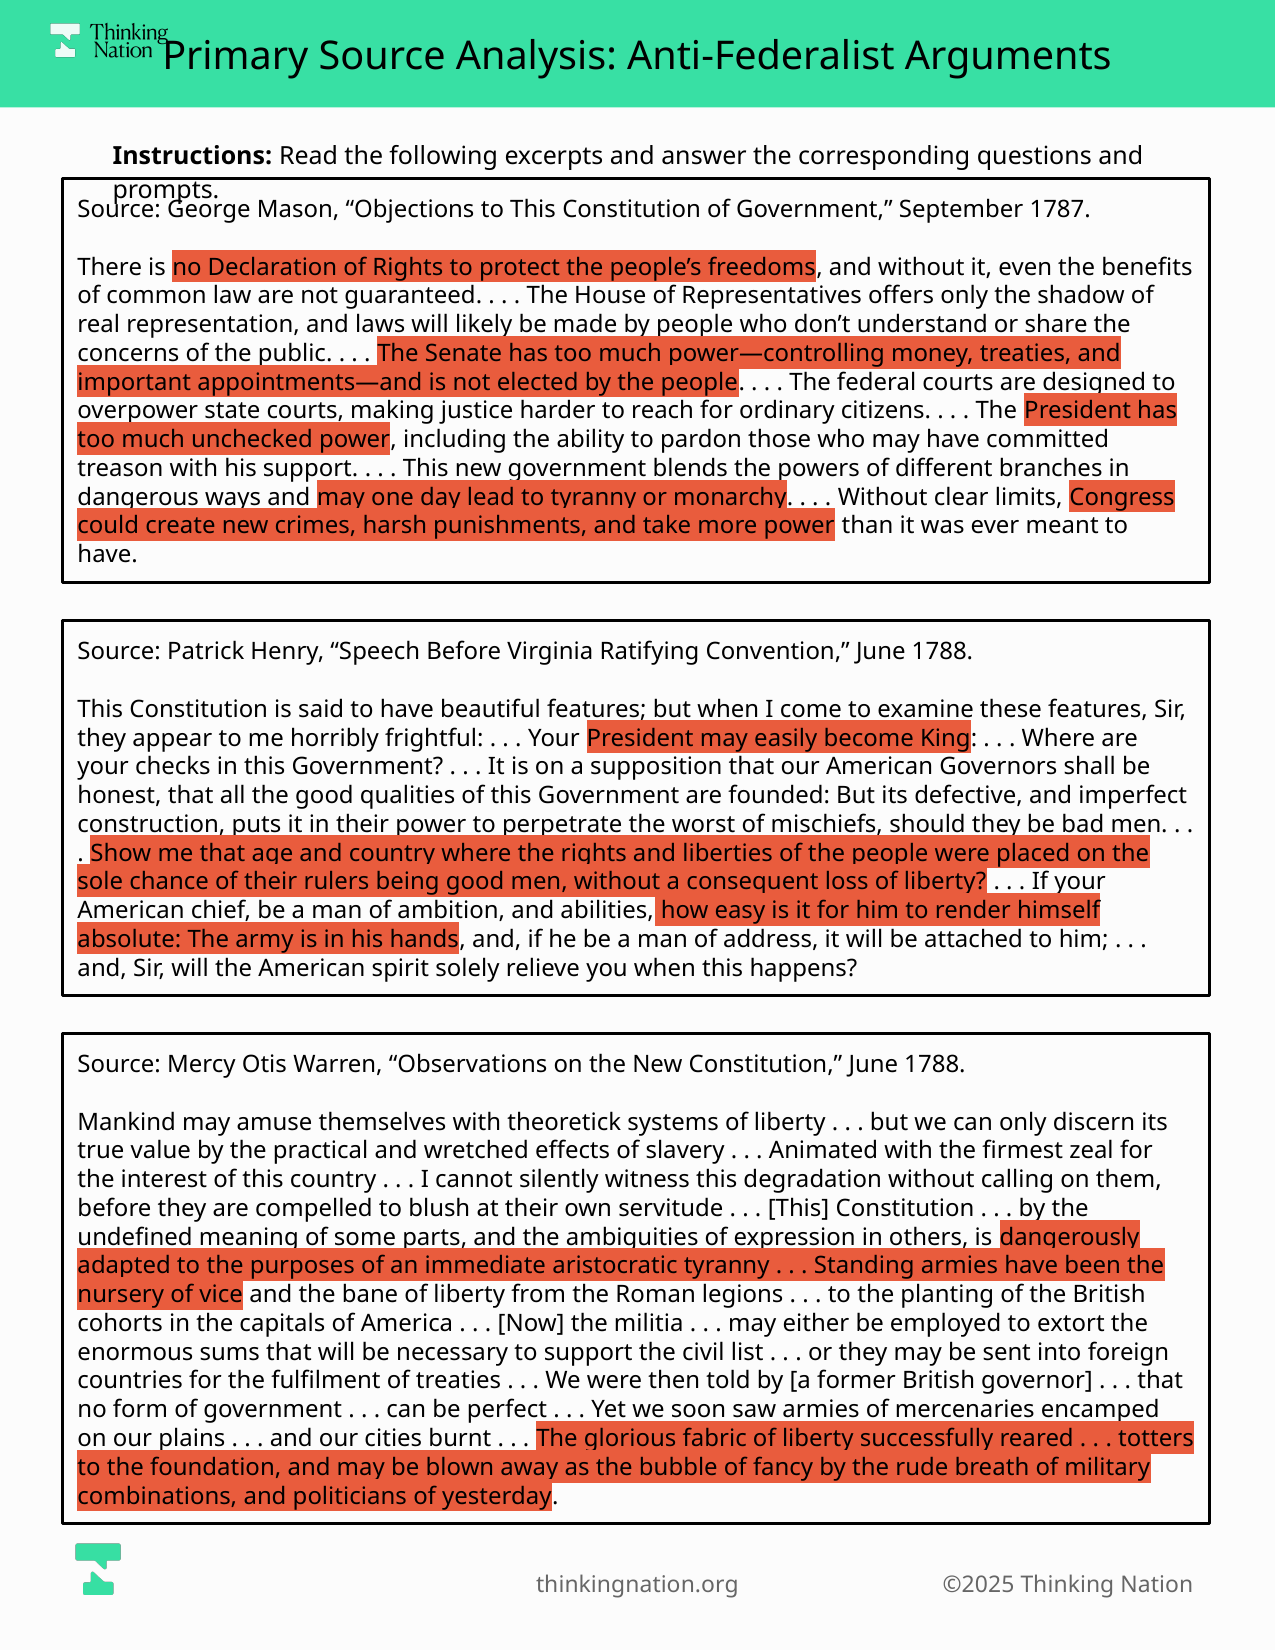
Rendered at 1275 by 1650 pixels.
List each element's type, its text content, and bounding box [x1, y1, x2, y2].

picture [36, 12, 172, 69]
text_box Source: George Mason, “Objections to This Constitution of Government,” September 1787. There is no Declaration of Rights to protect the people’s freedoms, and without it, even the benefits of common law are not guaranteed. . . . The House of Representatives offers only the shadow of real representation, and laws will likely be made by people who don’t understand or share the concerns of the public. . . . The Senate has too much power—controlling money, treaties, and important appointments—and is not elected by the people. . . . The federal courts are designed to overpower state courts, making justice harder to reach for ordinary citizens. . . . The President has too much unchecked power, including the ability to pardon those who may have committed treason with his support. . . . This new government blends the powers of different branches in dangerous ways and may one day lead to tyranny or monarchy. . . . Without clear limits, Congress could create new crimes, harsh punishments, and take more power than it was ever meant to have. [62, 178, 1210, 583]
picture [62, 1533, 134, 1605]
text_box ©2025 Thinking Nation [907, 1553, 1210, 1605]
text_box thinkingnation.org [486, 1553, 789, 1605]
text_box Instructions: Read the following excerpts and answer the corresponding questions and prompts. [97, 119, 1178, 178]
text_box Source: Mercy Otis Warren, “Observations on the New Constitution,” June 1788. Mankind may amuse themselves with theoretick systems of liberty . . . but we can only discern its true value by the practical and wretched effects of slavery . . . Animated with the firmest zeal for the interest of this country . . . I cannot silently witness this degradation without calling on them, before they are compelled to blush at their own servitude . . . [This] Constitution . . . by the undefined meaning of some parts, and the ambiguities of expression in others, is dangerously adapted to the purposes of an immediate aristocratic tyranny . . . Standing armies have been the nursery of vice and the bane of liberty from the Roman legions . . . to the planting of the British cohorts in the capitals of America . . . [Now] the militia . . . may either be employed to extort the enormous sums that will be necessary to support the civil list . . . or they may be sent into foreign countries for the fulfilment of treaties . . . We were then told by [a former British governor] . . . that no form of government . . . can be perfect . . . Yet we soon saw armies of mercenaries encamped on our plains . . . and our cities burnt . . . The glorious fabric of liberty successfully reared . . . totters to the foundation, and may be blown away as the bubble of fancy by the rude breath of military combinations, and politicians of yesterday. [62, 1033, 1210, 1524]
text_box Primary Source Analysis: Anti-Federalist Arguments [0, 0, 1275, 108]
text_box Source: Patrick Henry, “Speech Before Virginia Ratifying Convention,” June 1788. This Constitution is said to have beautiful features; but when I come to examine these features, Sir, they appear to me horribly frightful: . . . Your President may easily become King: . . . Where are your checks in this Government? . . . It is on a supposition that our American Governors shall be honest, that all the good qualities of this Government are founded: But its defective, and imperfect construction, puts it in their power to perpetrate the worst of mischiefs, should they be bad men. . . . Show me that age and country where the rights and liberties of the people were placed on the sole chance of their rulers being good men, without a consequent loss of liberty? . . . If your American chief, be a man of ambition, and abilities, how easy is it for him to render himself absolute: The army is in his hands, and, if he be a man of address, it will be attached to him; . . . and, Sir, will the American spirit solely relieve you when this happens? [62, 620, 1210, 996]
